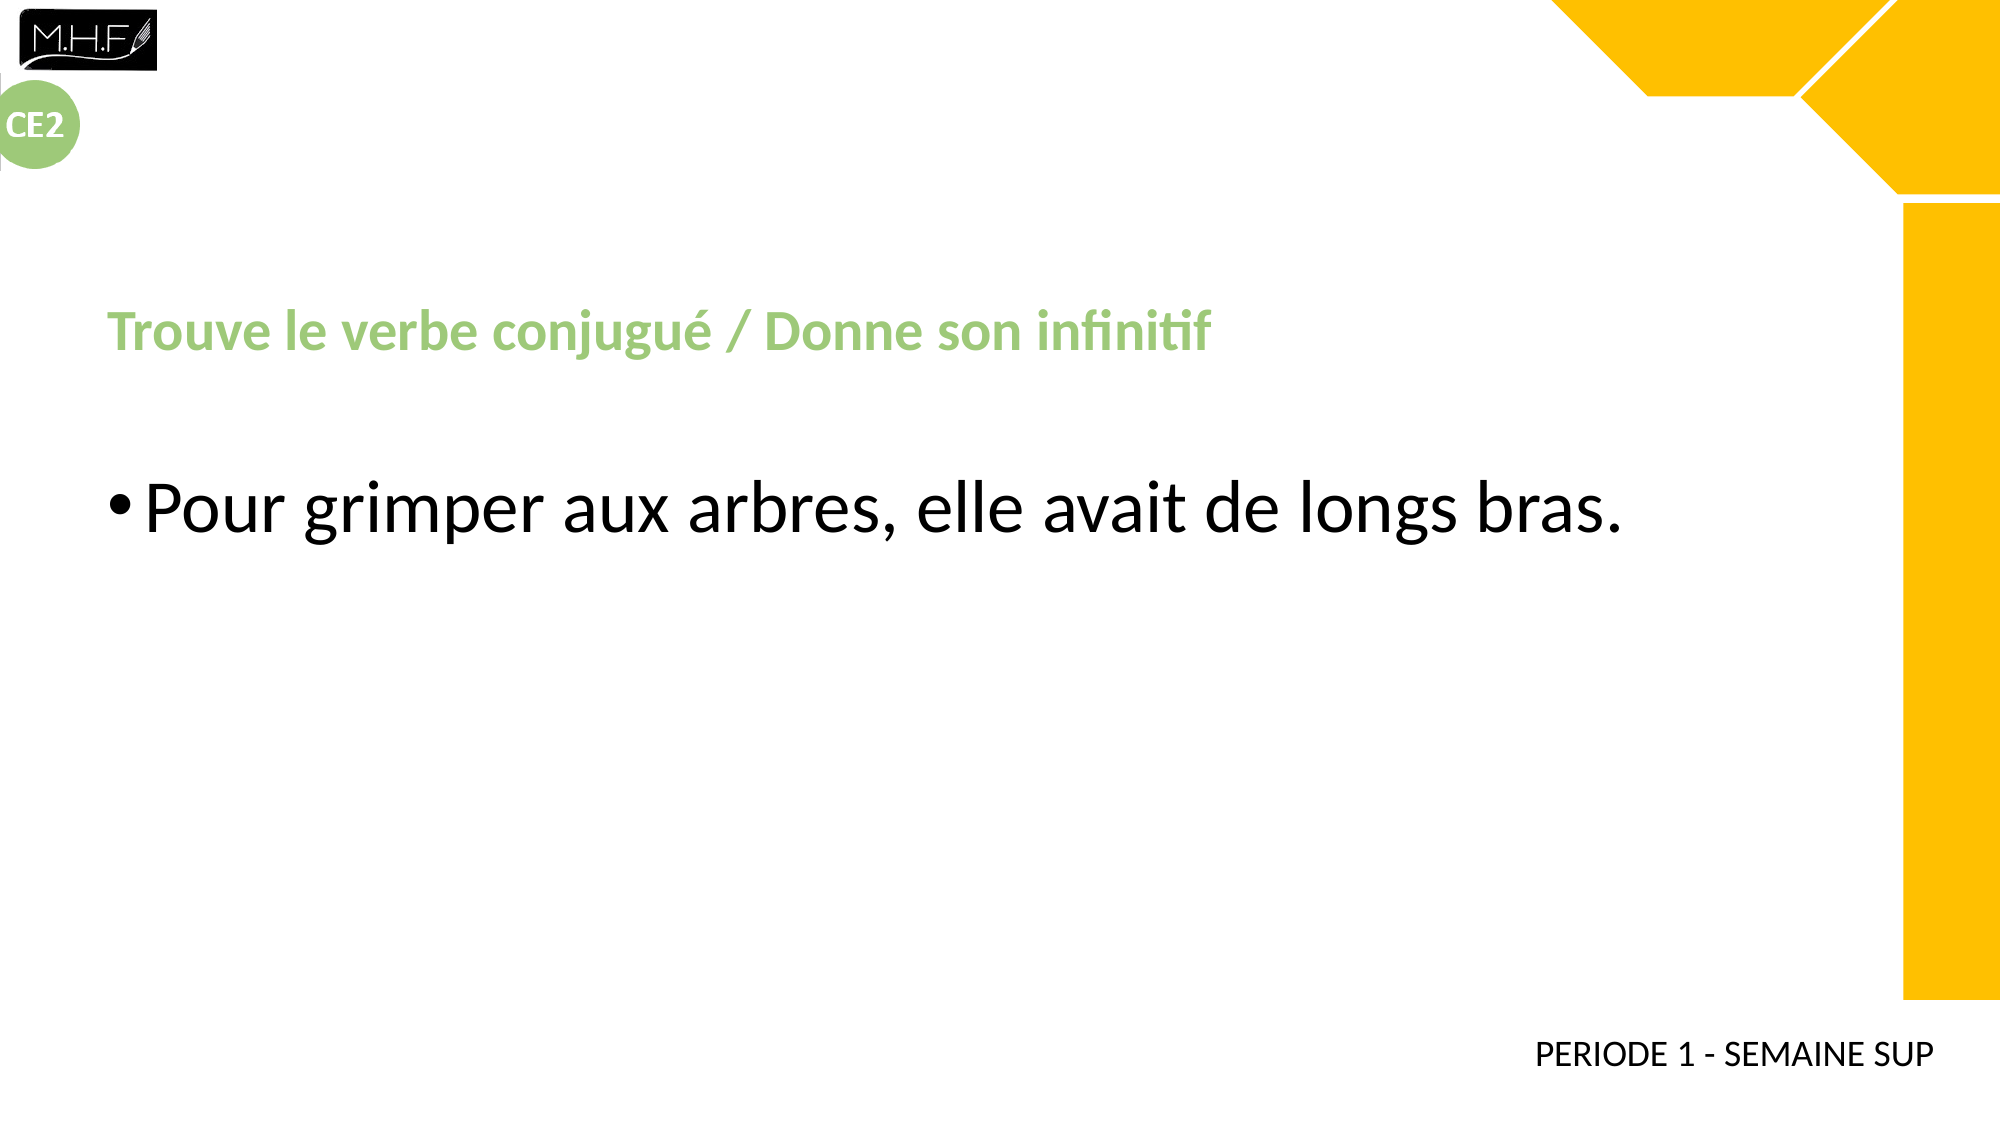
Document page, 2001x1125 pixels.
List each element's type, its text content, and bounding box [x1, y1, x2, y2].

text_box [1549, 0, 1892, 98]
text_box Trouve le verbe conjugué / Donne son infinitif Pour grimper aux arbres, elle avait de longs bras. [92, 292, 1896, 578]
text_box [1799, 0, 2000, 196]
text_box [1902, 202, 2000, 1001]
picture [0, 7, 157, 171]
text_box PERIODE 1 - SEMAINE SUP [1362, 1021, 1967, 1082]
